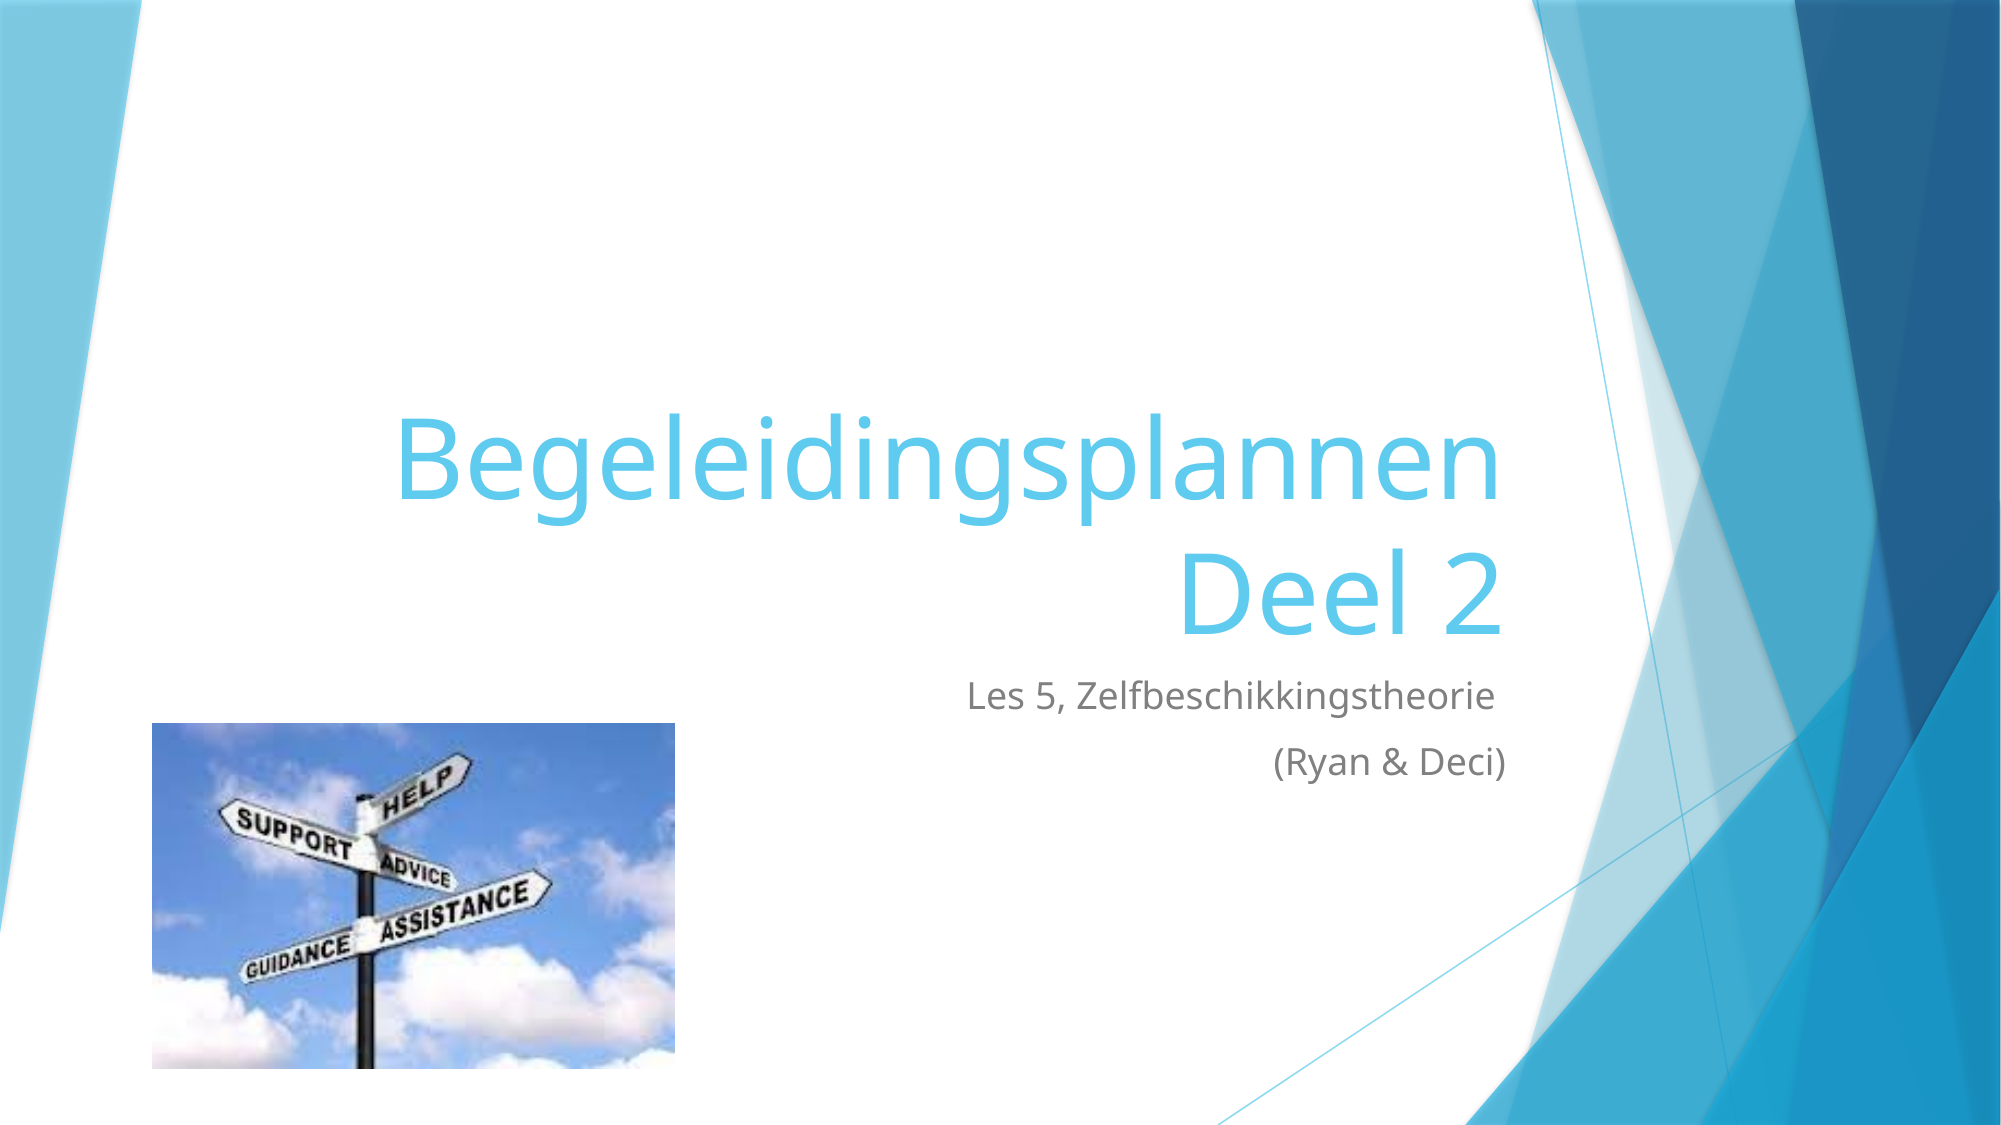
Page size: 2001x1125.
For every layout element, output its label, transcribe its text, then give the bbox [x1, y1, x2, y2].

title Begeleidingsplannen Deel 2 [247, 394, 1522, 664]
picture [152, 722, 675, 1070]
subtitle Les 5, Zelfbeschikkingstheorie (Ryan & Deci) [247, 664, 1522, 845]
